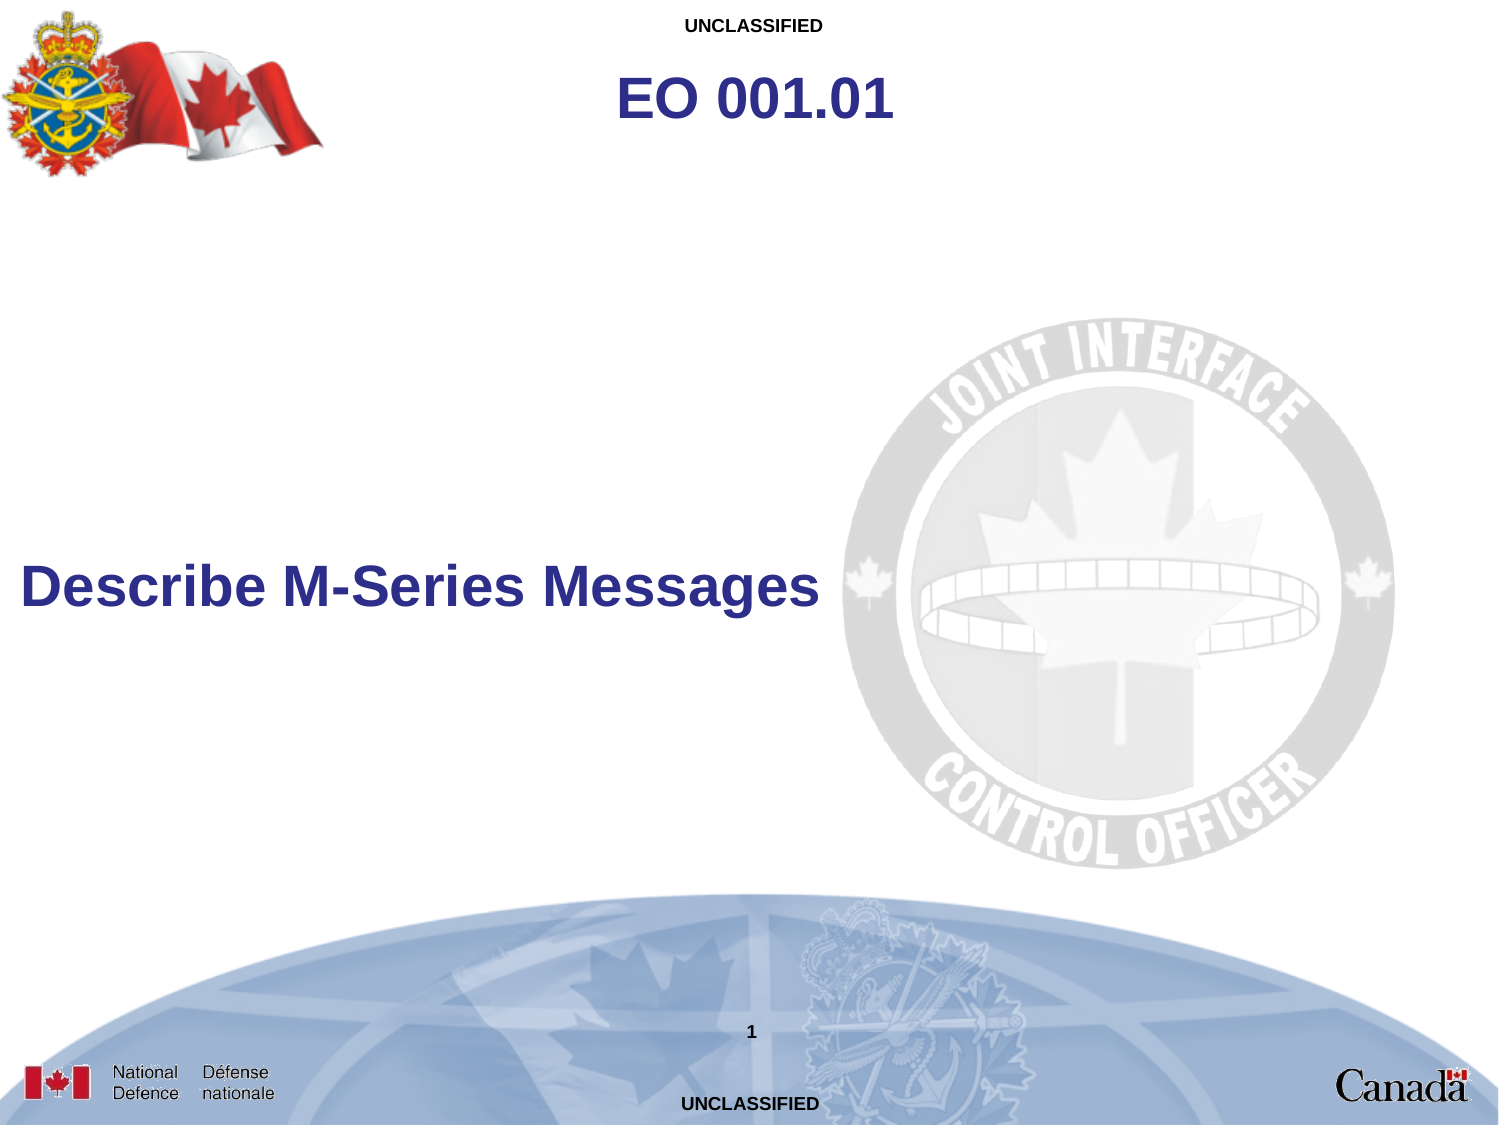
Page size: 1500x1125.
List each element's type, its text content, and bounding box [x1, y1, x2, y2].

text_box EO 001.01 [601, 52, 944, 198]
picture [24, 1064, 275, 1100]
picture [1329, 1062, 1475, 1108]
picture [0, 8, 329, 179]
text_box Describe M-Series Messages [0, 540, 1174, 626]
